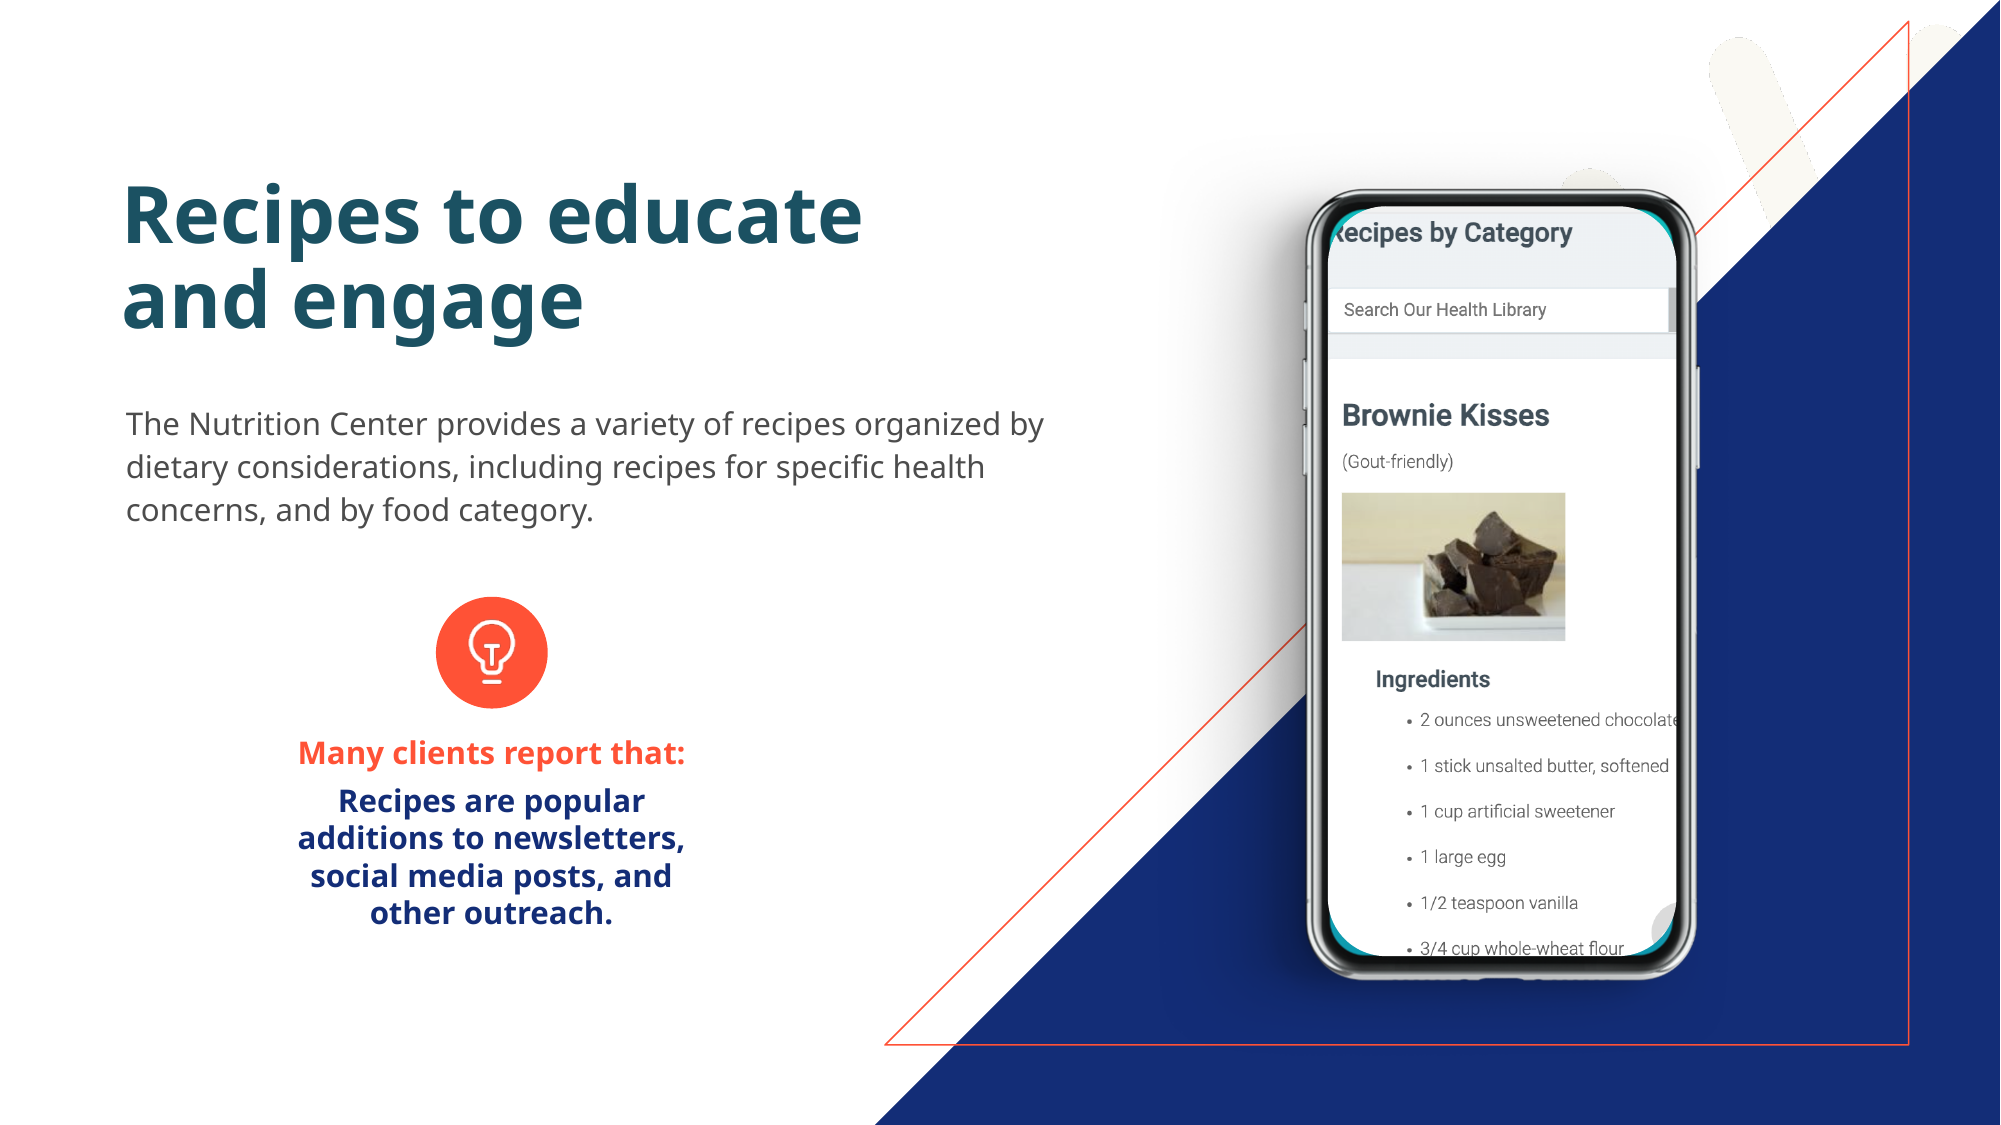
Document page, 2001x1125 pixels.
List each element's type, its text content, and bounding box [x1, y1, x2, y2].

picture [999, 90, 2001, 1102]
text_box Many clients report that: Recipes are popular additions to newsletters, social media posts, and other outreach. [281, 718, 703, 984]
list The Nutrition Center provides a variety of recipes organized by dietary considerations, including recipes for specific health concerns, and by food category. [125, 391, 1071, 995]
title Recipes to educate and engage [121, 135, 1227, 354]
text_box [435, 596, 548, 709]
